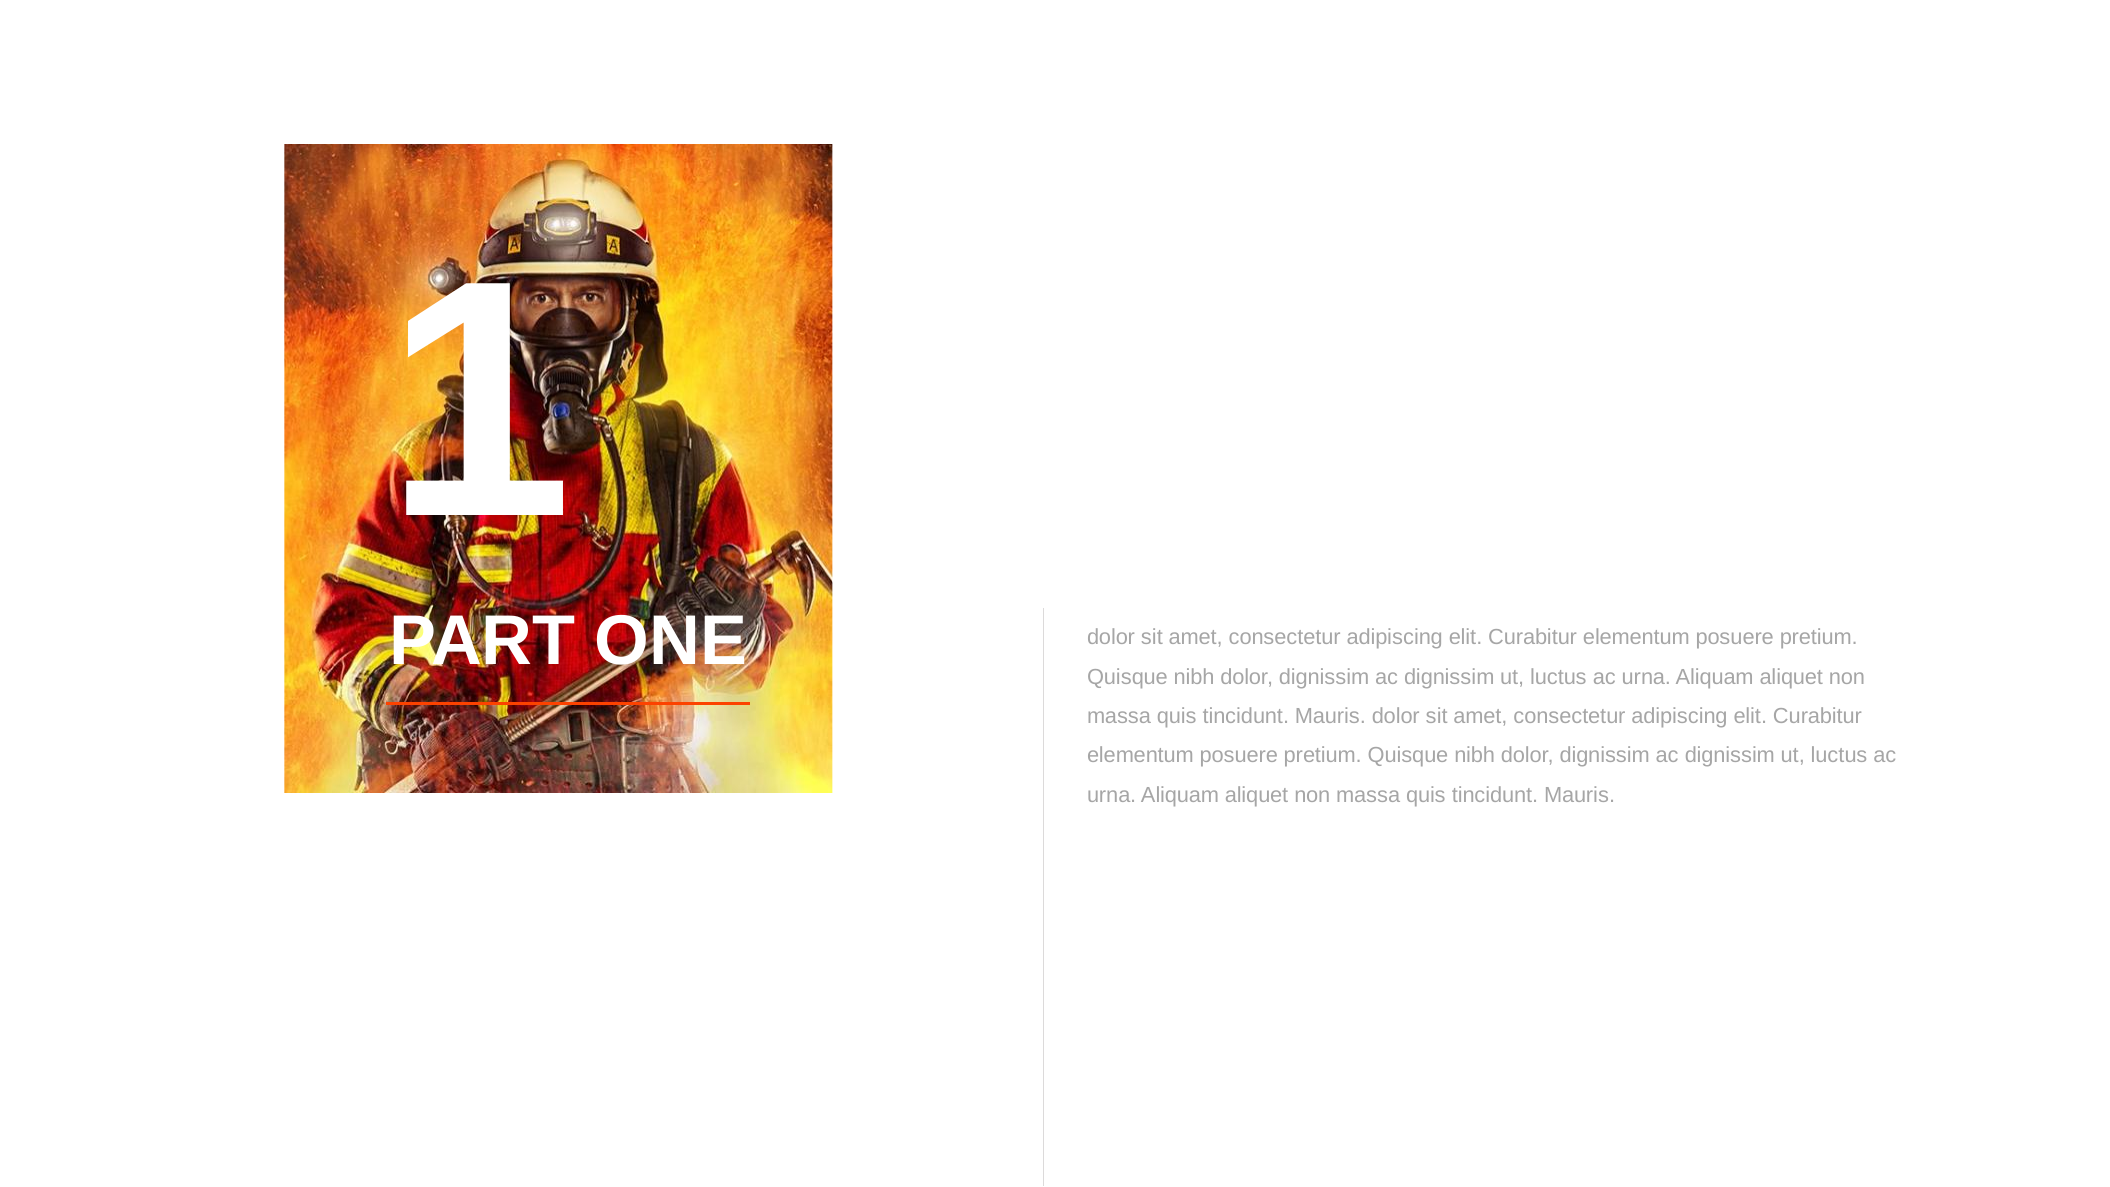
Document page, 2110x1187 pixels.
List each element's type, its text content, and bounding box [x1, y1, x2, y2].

text_box dolor sit amet, consectetur adipiscing elit. Curabitur elementum posuere pretium. Quisque nibh dolor, dignissim ac dignissim ut, luctus ac urna. Aliquam aliquet non massa quis tincidunt. Mauris. dolor sit amet, consectetur adipiscing elit. Curabitur elementum posuere pretium. Quisque nibh dolor, dignissim ac dignissim ut, luctus ac urna. Aliquam aliquet non massa quis tincidunt. Mauris. [1071, 602, 1941, 818]
text_box PART ONE [314, 574, 823, 699]
text_box 1 [370, 171, 588, 574]
text_box [283, 144, 834, 793]
